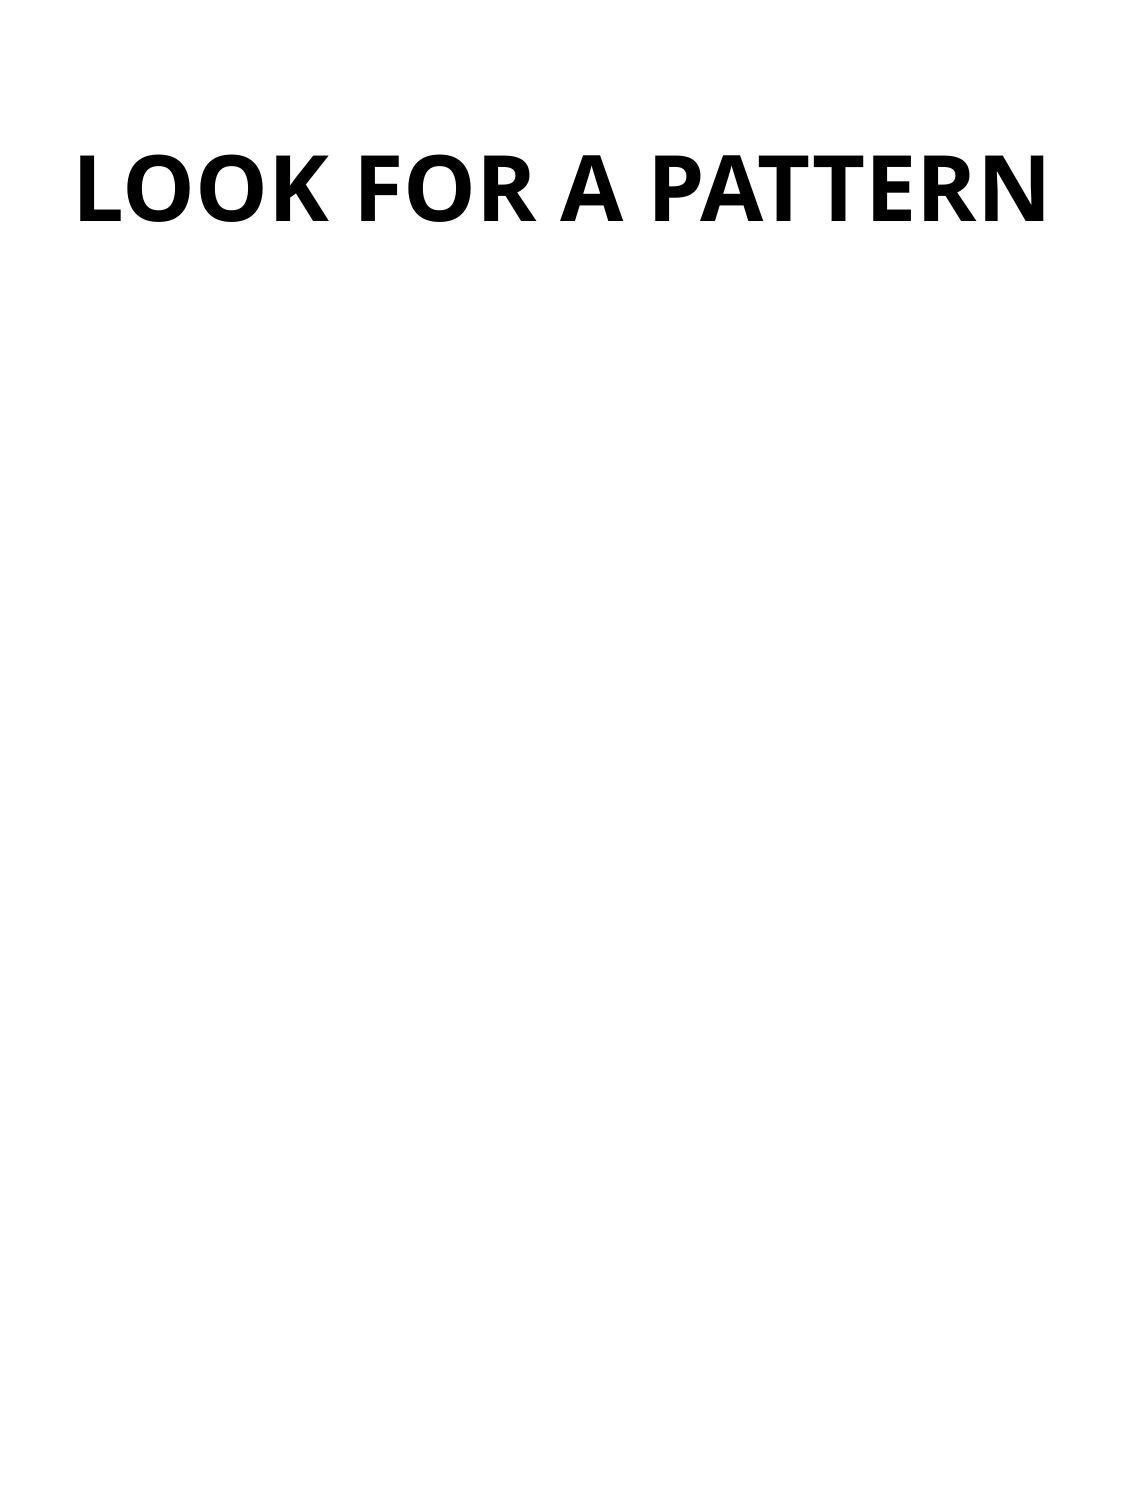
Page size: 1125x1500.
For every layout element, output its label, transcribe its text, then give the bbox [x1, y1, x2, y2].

title LOOK FOR A PATTERN [56, 60, 1069, 310]
